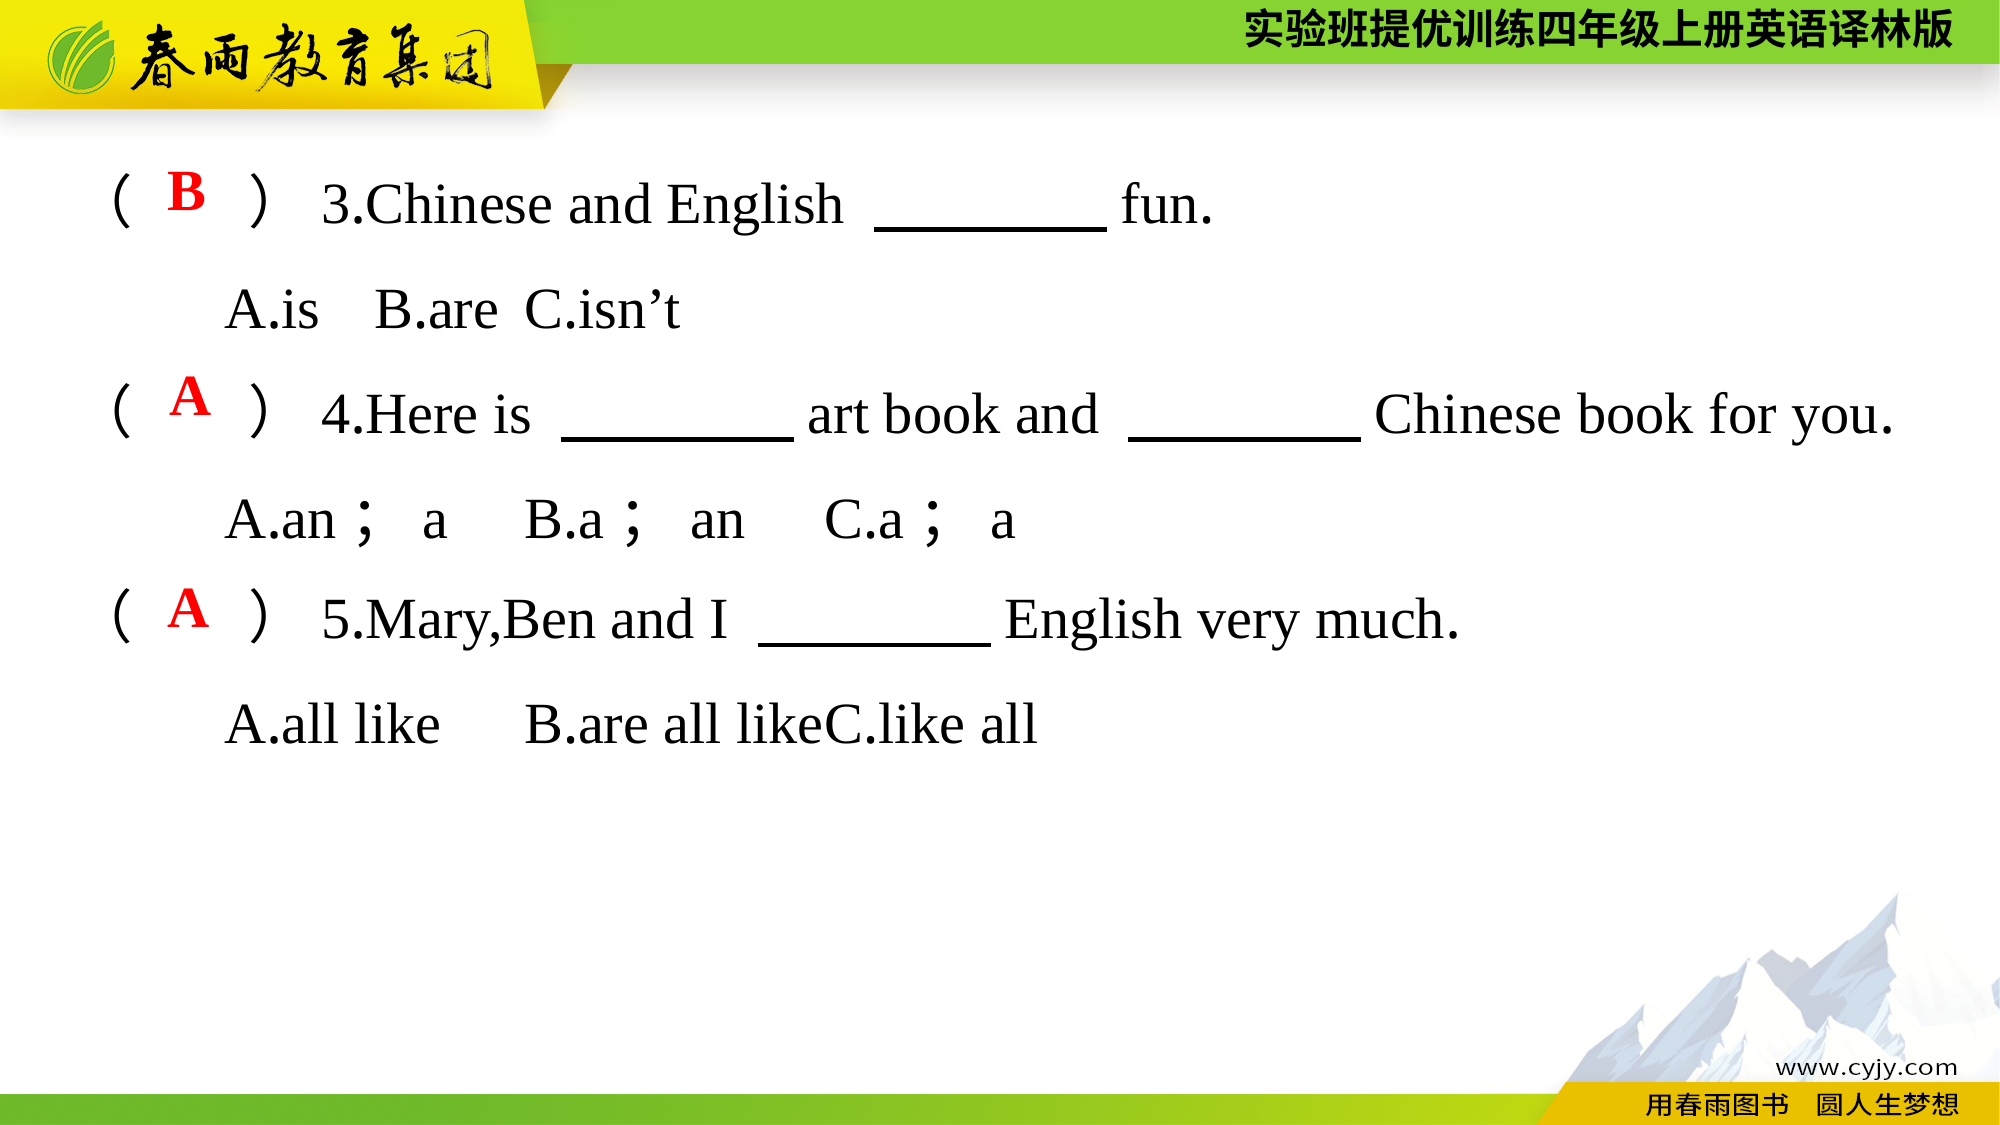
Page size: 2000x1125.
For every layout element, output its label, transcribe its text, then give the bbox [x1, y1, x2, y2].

text_box B [152, 144, 222, 230]
list （ ）3.Chinese and English fun. A.is B.are C.isn’t （ ）4.Here is art book and Chinese book for you. A.an；a B.a；an C.a；a [59, 122, 1944, 537]
text_box A [152, 561, 225, 647]
text_box A [154, 349, 227, 435]
picture [0, 0, 2000, 1125]
text_box （ ）5.Mary,Ben and I English very much. A.all like B.are all like C.like all [59, 537, 1944, 763]
